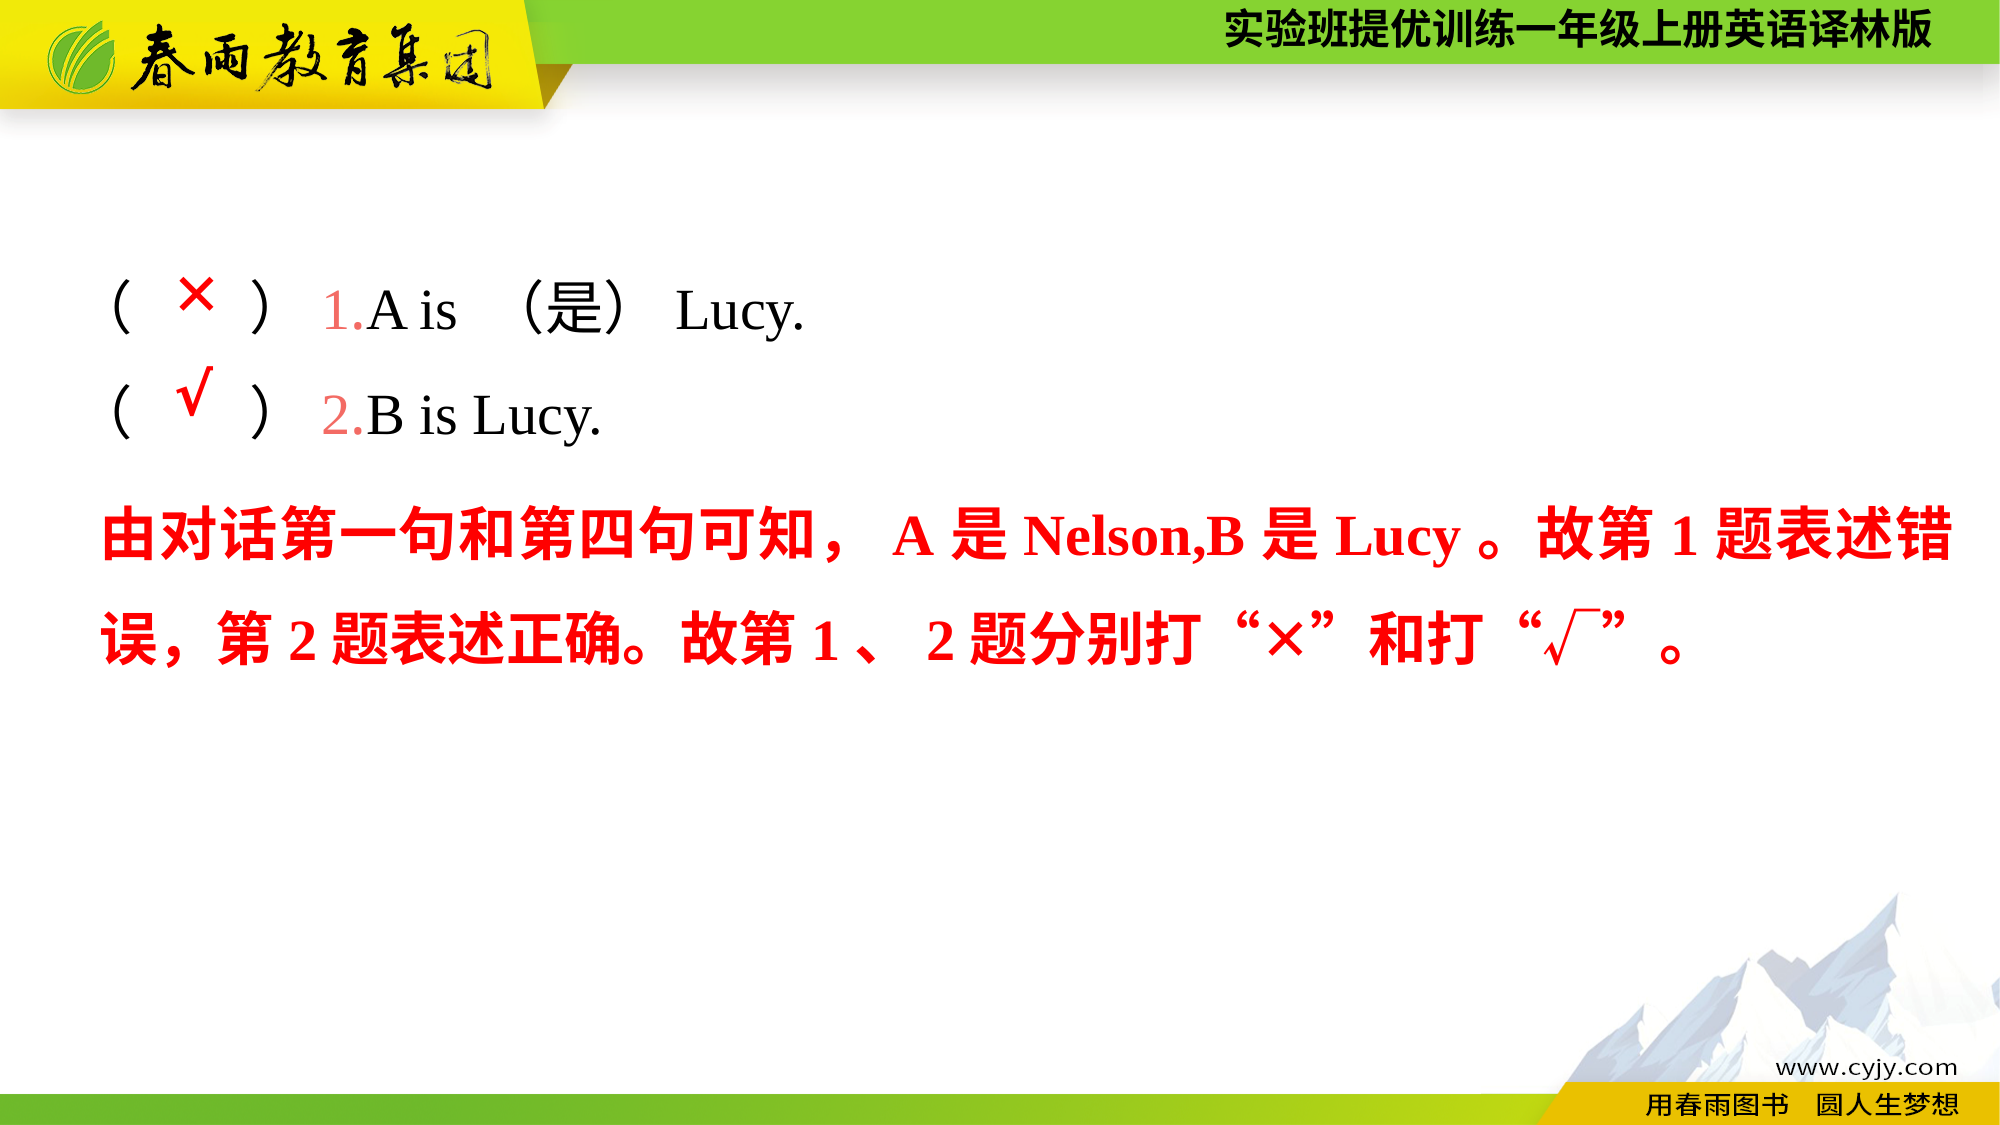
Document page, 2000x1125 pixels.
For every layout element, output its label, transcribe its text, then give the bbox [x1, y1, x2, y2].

picture [0, 0, 2000, 1125]
text_box 由对话第一句和第四句可知，A是Nelson,B是Lucy。故第1题表述错误，第2题表述正确。故第1、2题分别打“✕”和打“√”。 [84, 454, 1969, 680]
list （ ）1.A is （是）Lucy. （ ）2.B is Lucy. [59, 228, 1944, 456]
text_box √ [159, 349, 229, 435]
text_box ✕ [158, 249, 237, 335]
